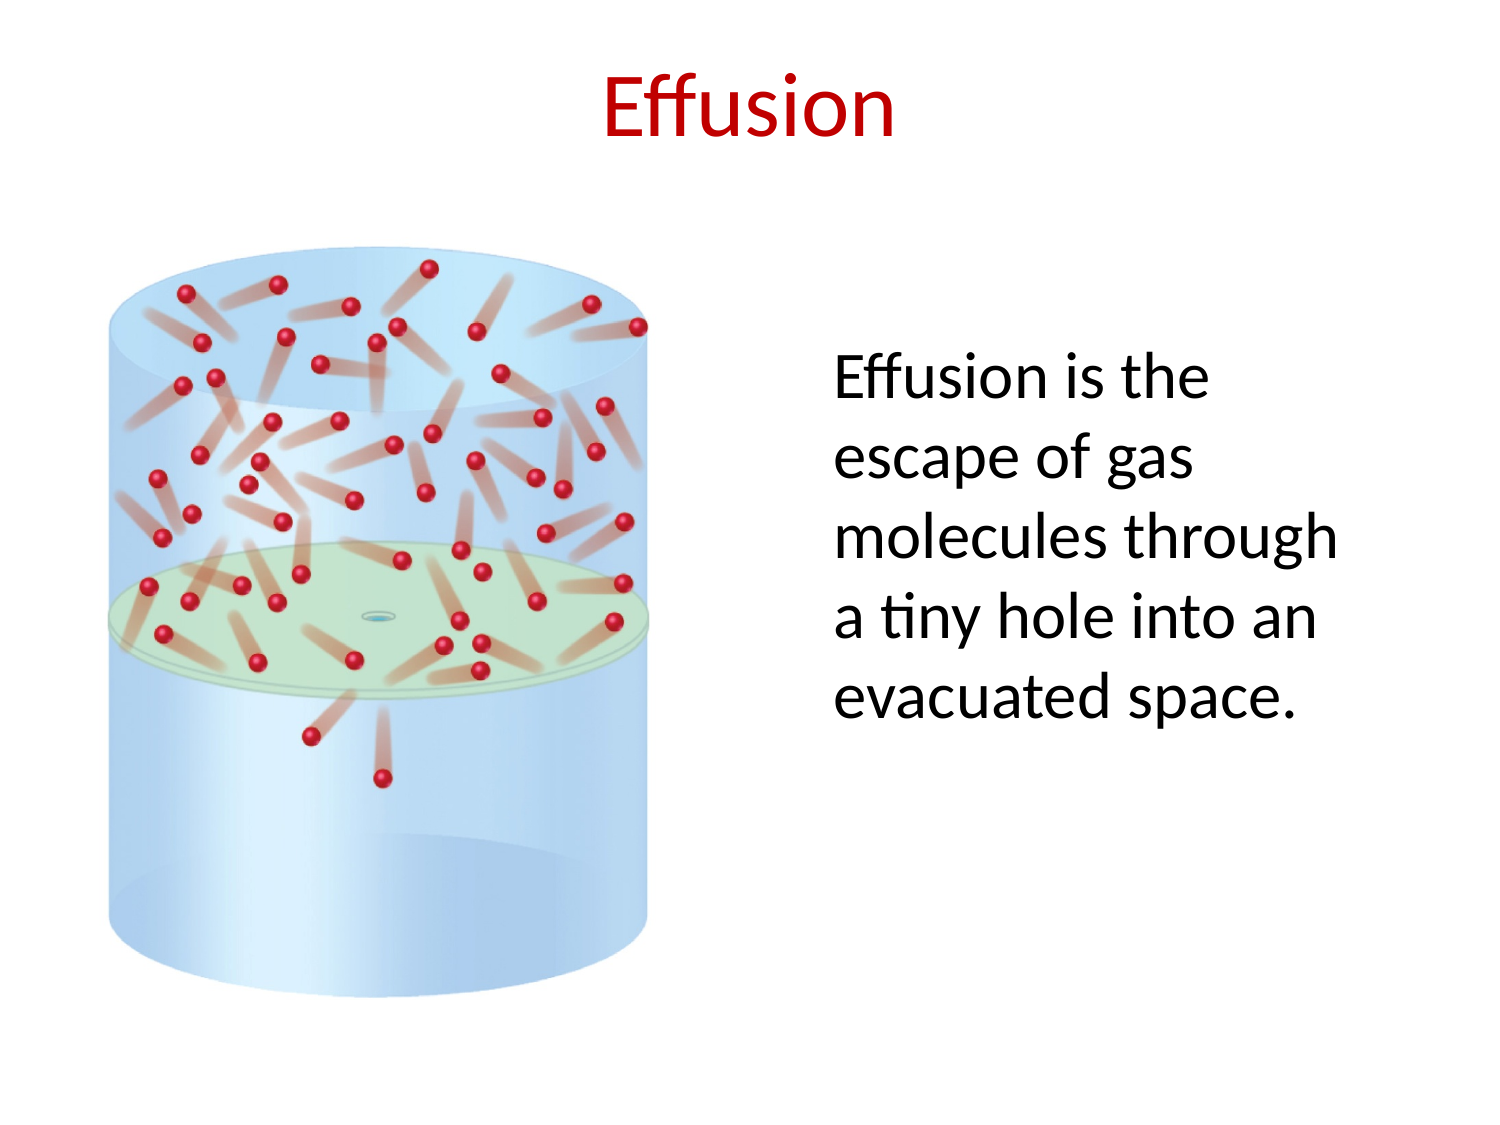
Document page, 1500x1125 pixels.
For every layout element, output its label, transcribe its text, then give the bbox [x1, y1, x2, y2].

text_box Effusion is the escape of gas molecules through a tiny hole into an evacuated space. [762, 324, 1400, 900]
text_box Effusion [112, 37, 1388, 225]
picture [99, 237, 659, 1001]
